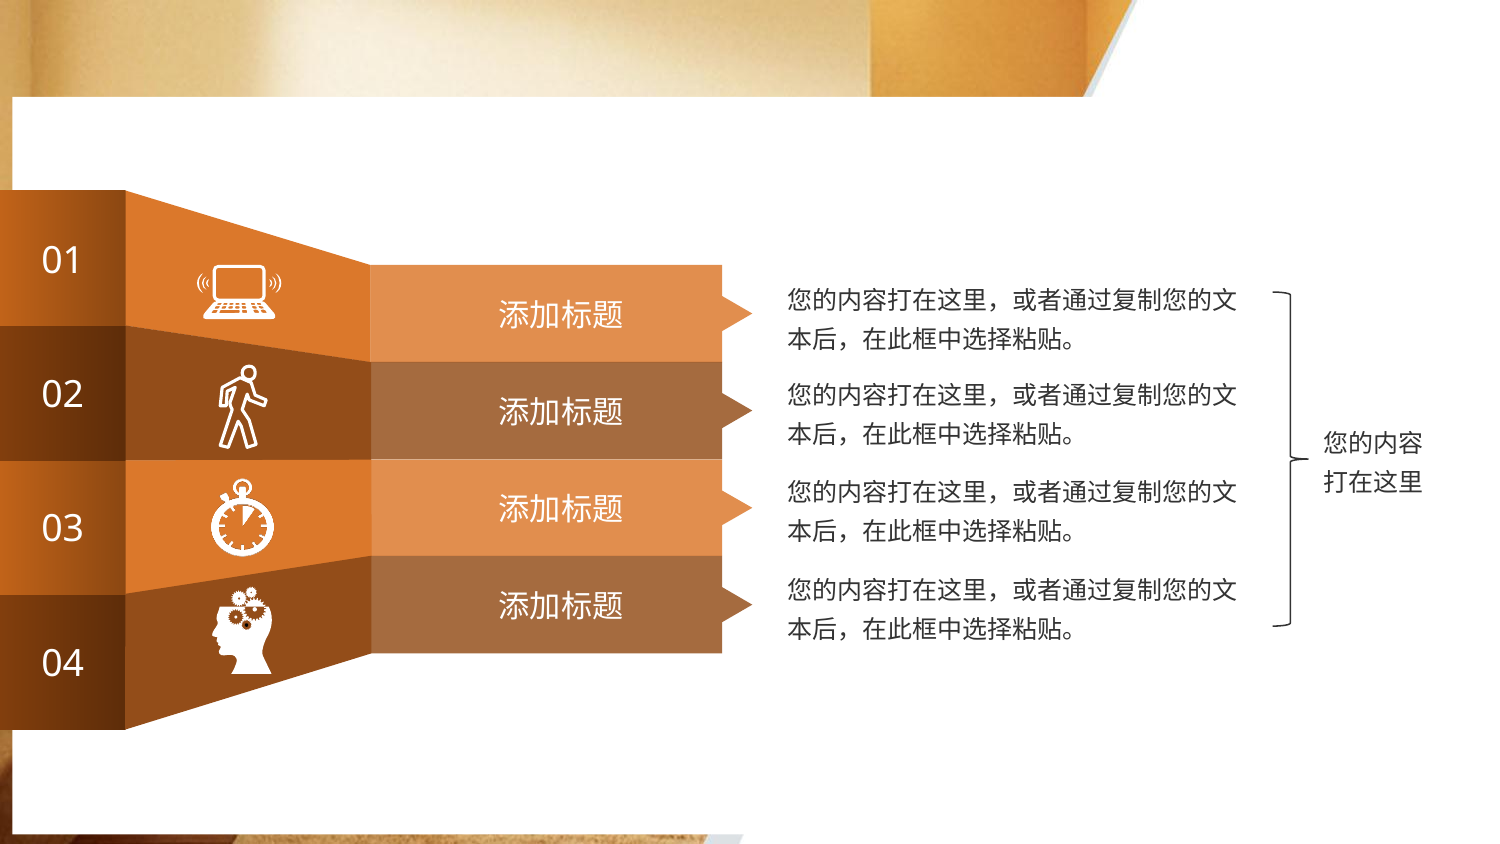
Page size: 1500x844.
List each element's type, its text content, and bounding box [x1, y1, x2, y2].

picture [0, 0, 1500, 844]
text_box [220, 366, 267, 448]
text_box [1272, 292, 1309, 627]
text_box 添加标题 [370, 264, 753, 361]
text_box 01 [0, 190, 125, 326]
text_box 您的内容打在这里，或者通过复制您的文本后，在此框中选择粘贴。 [776, 462, 1255, 552]
text_box 添加标题 [370, 555, 753, 654]
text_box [209, 586, 278, 675]
text_box 添加标题 [370, 361, 753, 459]
text_box [203, 264, 276, 320]
text_box [125, 190, 370, 361]
text_box 02 [0, 326, 125, 461]
text_box [275, 273, 282, 293]
text_box 04 [0, 595, 125, 730]
text_box 您的内容打在这里，或者通过复制您的文本后，在此框中选择粘贴。 [776, 560, 1255, 650]
text_box 您的内容打在这里 [1312, 413, 1454, 503]
picture [193, 472, 294, 566]
text_box 您的内容打在这里，或者通过复制您的文本后，在此框中选择粘贴。 [776, 269, 1255, 359]
text_box 您的内容打在这里，或者通过复制您的文本后，在此框中选择粘贴。 [776, 365, 1255, 455]
text_box [125, 459, 370, 593]
text_box [272, 276, 277, 290]
text_box 03 [0, 461, 125, 595]
text_box 添加标题 [370, 459, 753, 555]
text_box [125, 325, 370, 460]
text_box [125, 555, 370, 730]
text_box [197, 273, 203, 293]
